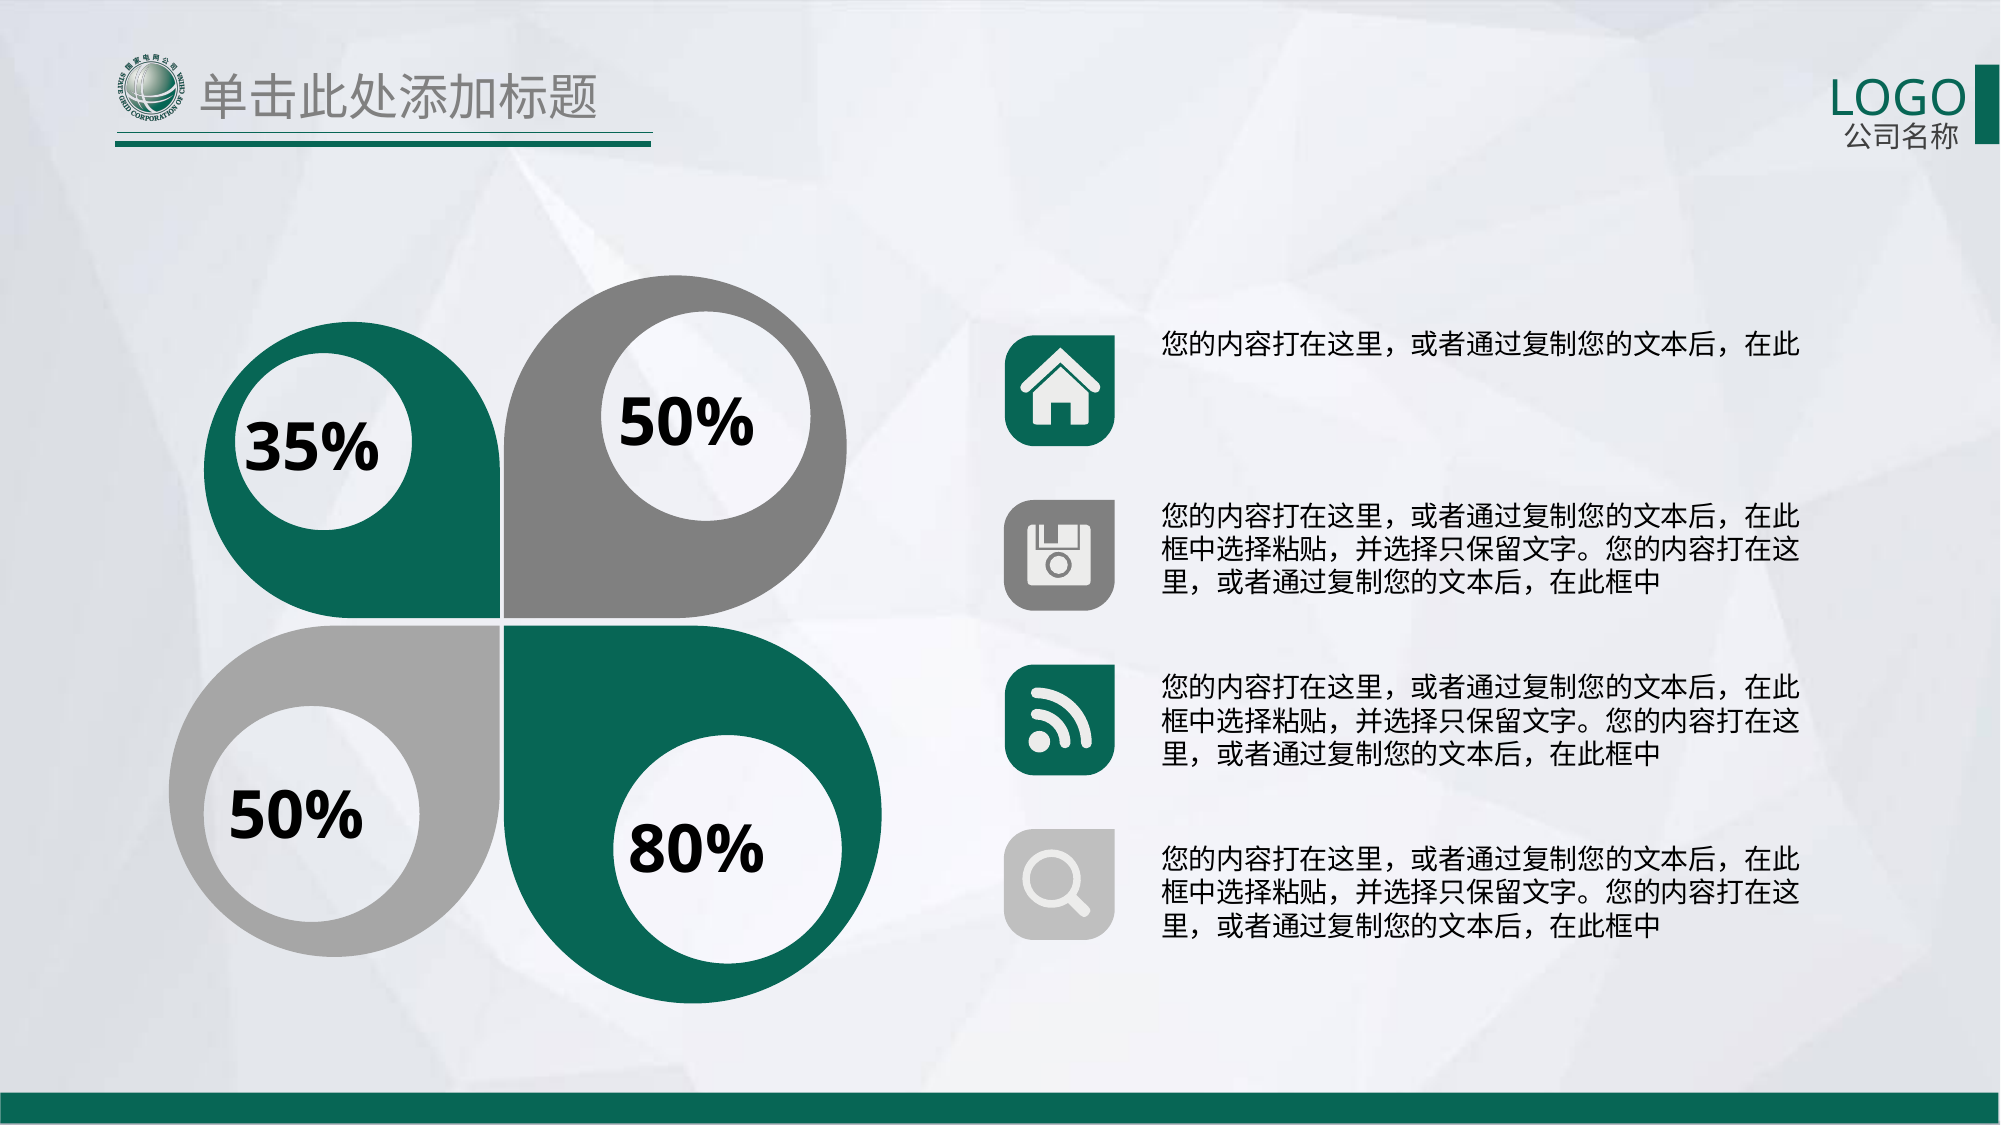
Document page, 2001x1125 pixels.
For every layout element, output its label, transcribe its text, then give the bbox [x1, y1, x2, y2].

text_box LOGO [1813, 58, 1983, 134]
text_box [1003, 829, 1115, 940]
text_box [203, 321, 500, 618]
text_box 您的内容打在这里，或者通过复制您的文本后，在此框中选择粘贴，并选择只保留文字。您的内容打在这里，或者通过复制您的文本后，在此框中 [1146, 490, 1835, 606]
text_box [503, 275, 847, 619]
text_box 您的内容打在这里，或者通过复制您的文本后，在此 [1146, 319, 1835, 368]
text_box 单击此处添加标题 [183, 58, 614, 132]
text_box [0, 1092, 2000, 1124]
text_box 公司名称 [1828, 111, 1976, 161]
text_box 您的内容打在这里，或者通过复制您的文本后，在此框中选择粘贴，并选择只保留文字。您的内容打在这里，或者通过复制您的文本后，在此框中 [1146, 834, 1835, 950]
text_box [1004, 664, 1115, 776]
picture [0, 0, 2001, 1125]
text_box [503, 625, 882, 1004]
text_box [1004, 335, 1115, 447]
text_box 您的内容打在这里，或者通过复制您的文本后，在此框中选择粘贴，并选择只保留文字。您的内容打在这里，或者通过复制您的文本后，在此框中 [1146, 662, 1835, 778]
text_box [1974, 64, 2000, 145]
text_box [1003, 499, 1115, 611]
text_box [168, 625, 500, 957]
